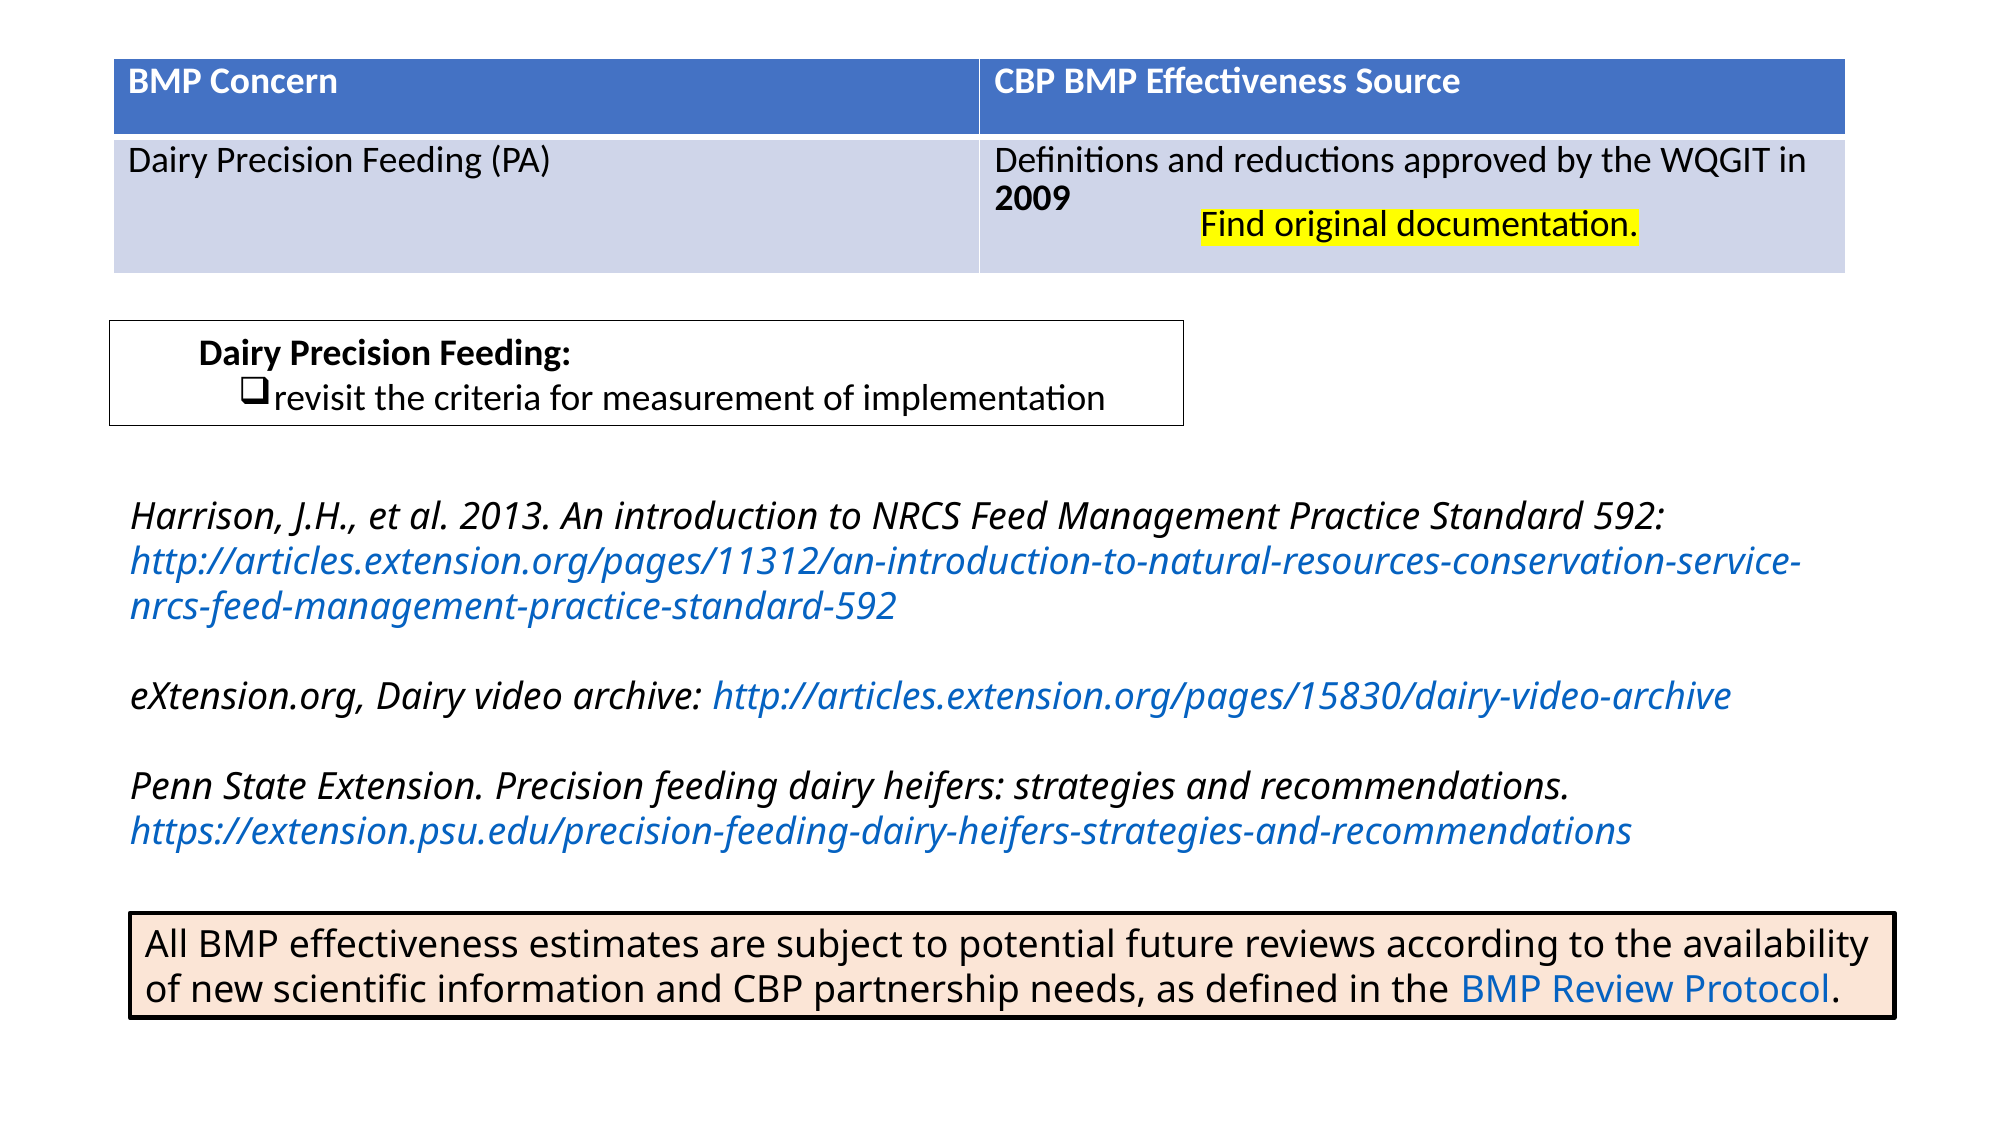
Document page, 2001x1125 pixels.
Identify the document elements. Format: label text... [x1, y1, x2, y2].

text_box Dairy Precision Feeding: revisit the criteria for measurement of implementation [109, 320, 1184, 426]
table_cell Definitions and reductions approved by the WQGIT in 2009 [980, 140, 1845, 273]
table_cell Dairy Precision Feeding (PA) [114, 140, 979, 273]
text_box Find original documentation. [1185, 191, 1657, 252]
text_box All BMP effectiveness estimates are subject to potential future reviews according to the availability of new scientific information and CBP partnership needs, as defined in the BMP Review Protocol. [130, 912, 1895, 1018]
text_box Harrison, J.H., et al. 2013. An introduction to NRCS Feed Management Practice Standard 592: http://articles.extension.org/pages/11312/an-introduction-to-natural-resources-conservation-service-nrcs-feed-management-practice-standard-592 eXtension.org, Dairy video archive: http://articles.extension.org/pages/15830/dairy-video-archive Penn State Extension. Precision feeding dairy heifers: strategies and recommendations. https://extension.psu.edu/precision-feeding-dairy-heifers-strategies-and-recommendations [115, 484, 1849, 860]
table_header CBP BMP Effectiveness Source [980, 59, 1845, 134]
table_header BMP Concern [114, 59, 979, 134]
